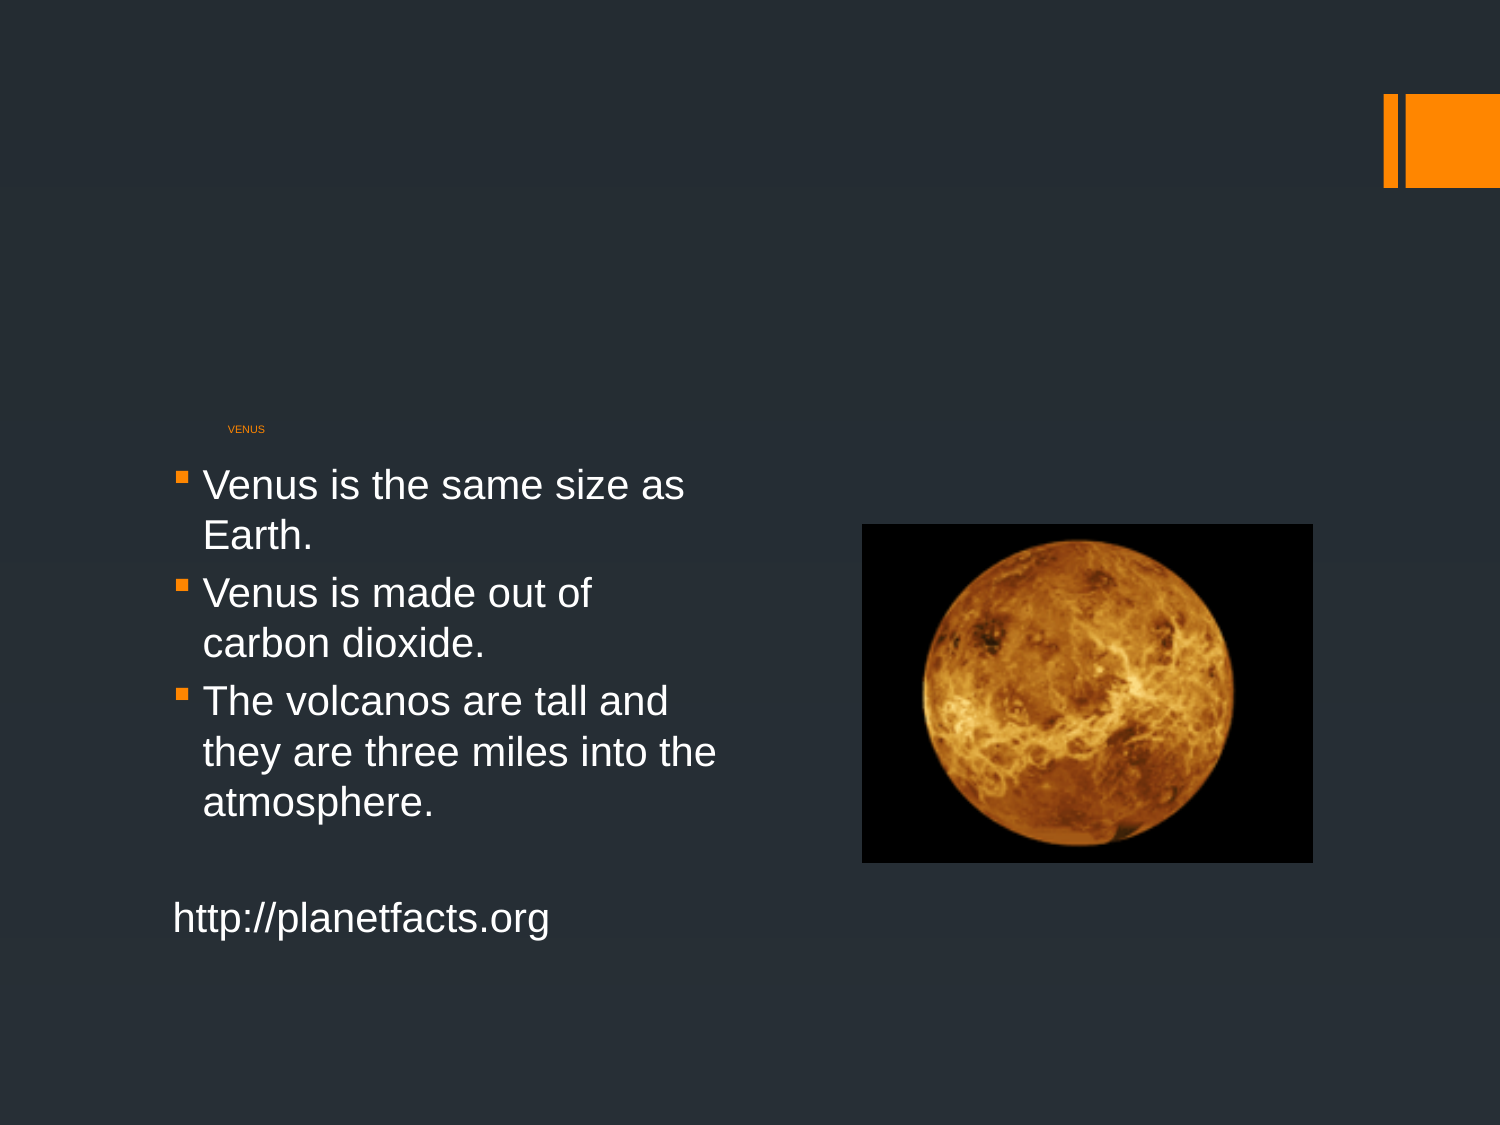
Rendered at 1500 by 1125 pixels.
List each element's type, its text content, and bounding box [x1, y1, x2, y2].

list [861, 524, 1314, 864]
list Venus is the same size as Earth. Venus is made out of carbon dioxide. The volcanos are tall and they are three miles into the atmosphere. http://planetfacts.org [150, 450, 735, 1040]
title VENUS [150, 253, 1350, 443]
